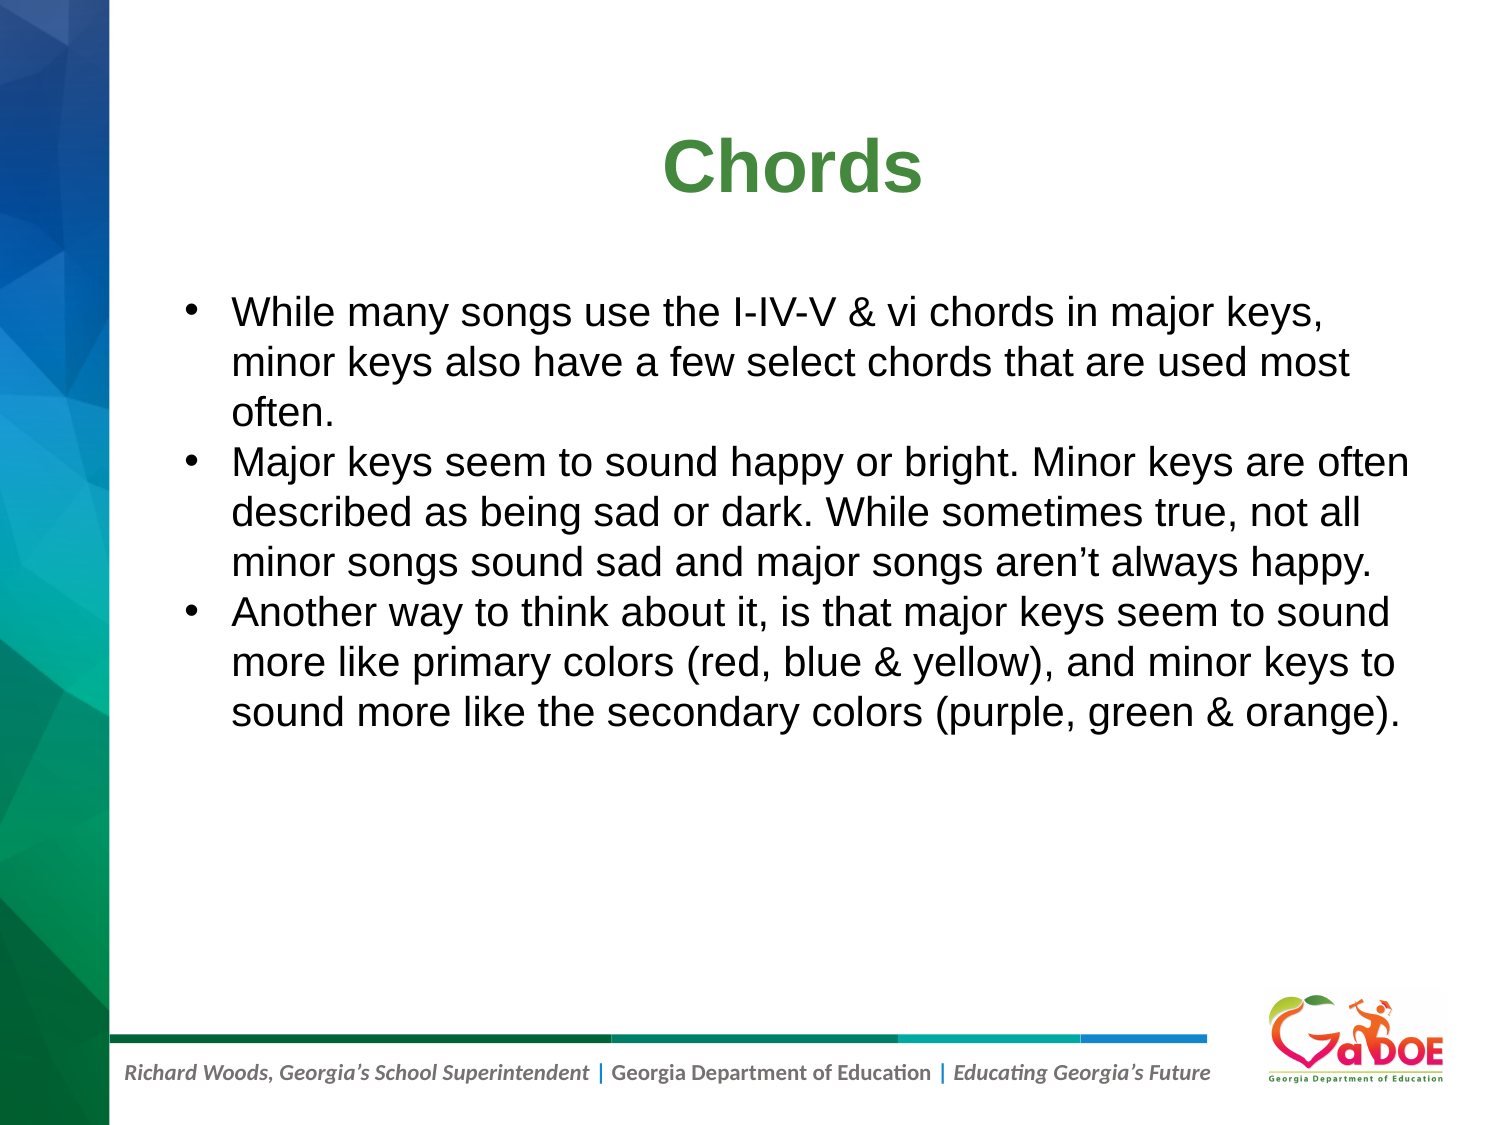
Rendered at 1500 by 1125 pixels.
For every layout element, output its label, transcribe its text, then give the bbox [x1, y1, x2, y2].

text_box While many songs use the I-IV-V & vi chords in major keys, minor keys also have a few select chords that are used most often. Major keys seem to sound happy or bright. Minor keys are often described as being sad or dark. While sometimes true, not all minor songs sound sad and major songs aren’t always happy. Another way to think about it, is that major keys seem to sound more like primary colors (red, blue & yellow), and minor keys to sound more like the secondary colors (purple, green & orange). [169, 277, 1441, 743]
title Chords [146, 59, 1441, 278]
picture [1263, 987, 1447, 1089]
picture [0, 0, 110, 1125]
